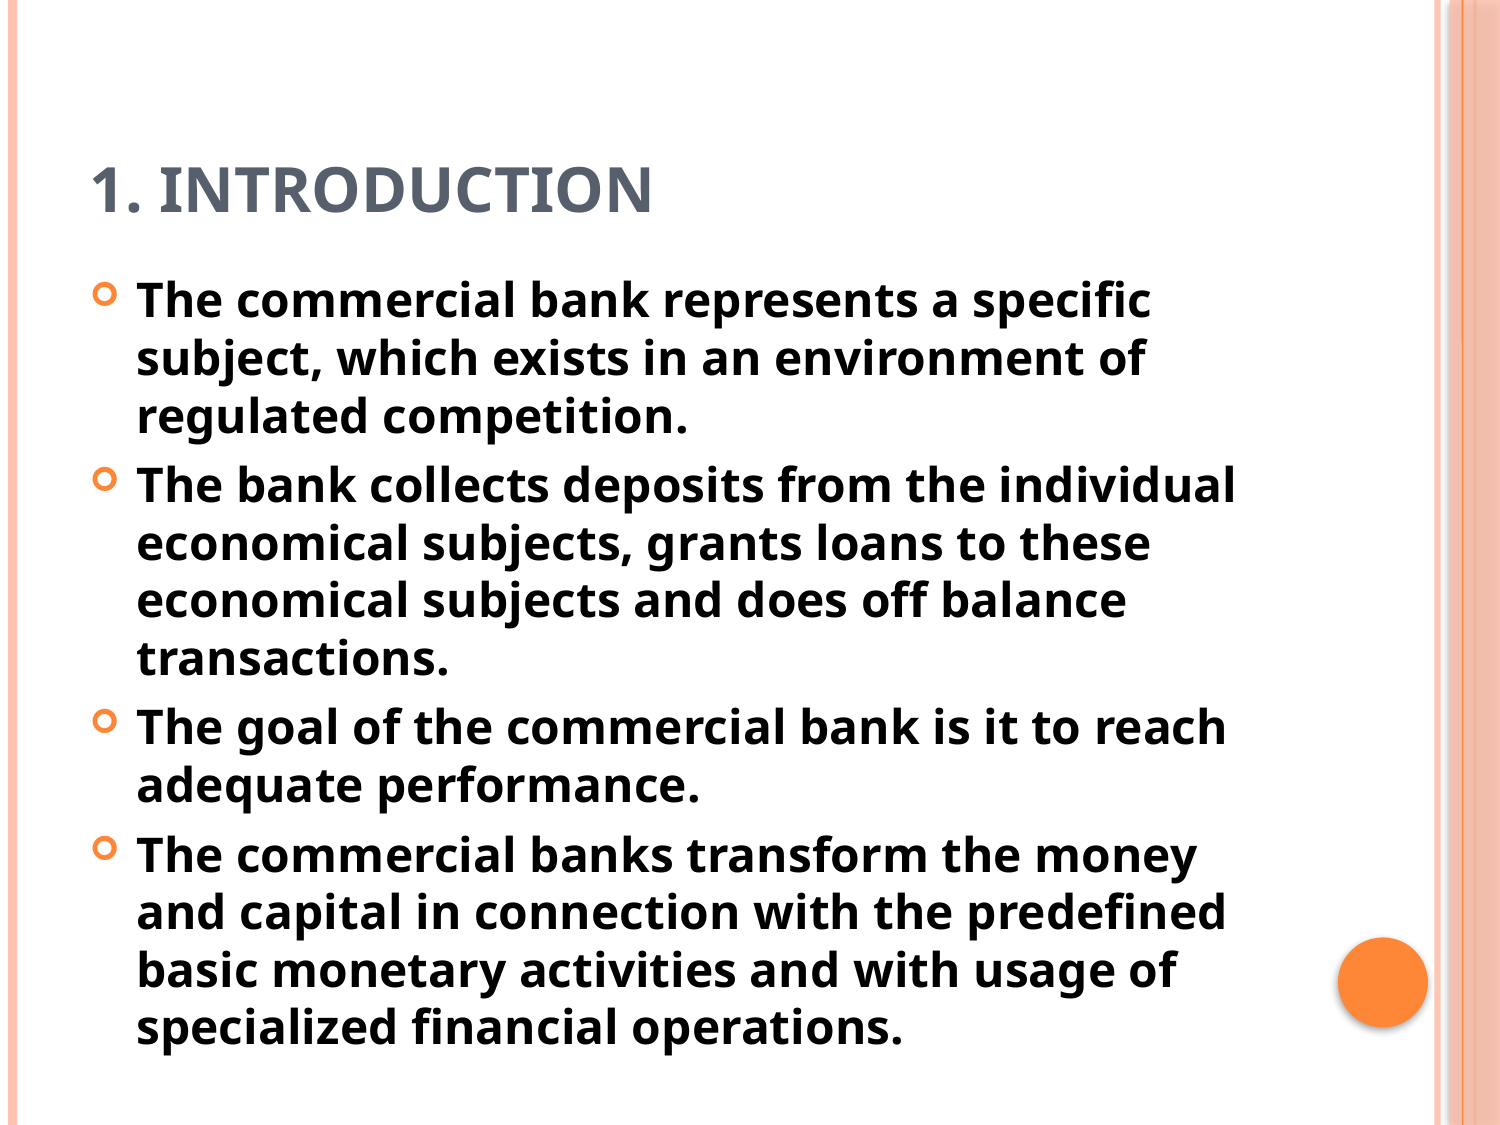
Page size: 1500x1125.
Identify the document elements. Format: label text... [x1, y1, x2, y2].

title 1. Introduction [75, 45, 1300, 233]
list The commercial bank represents a specific subject, which exists in an environment of regulated competition. The bank collects deposits from the individual economical subjects, grants loans to these economical subjects and does off balance transactions. The goal of the commercial bank is it to reach adequate performance. The commercial banks transform the money and capital in connection with the predefined basic monetary activities and with usage of specialized financial operations. [75, 262, 1300, 1062]
